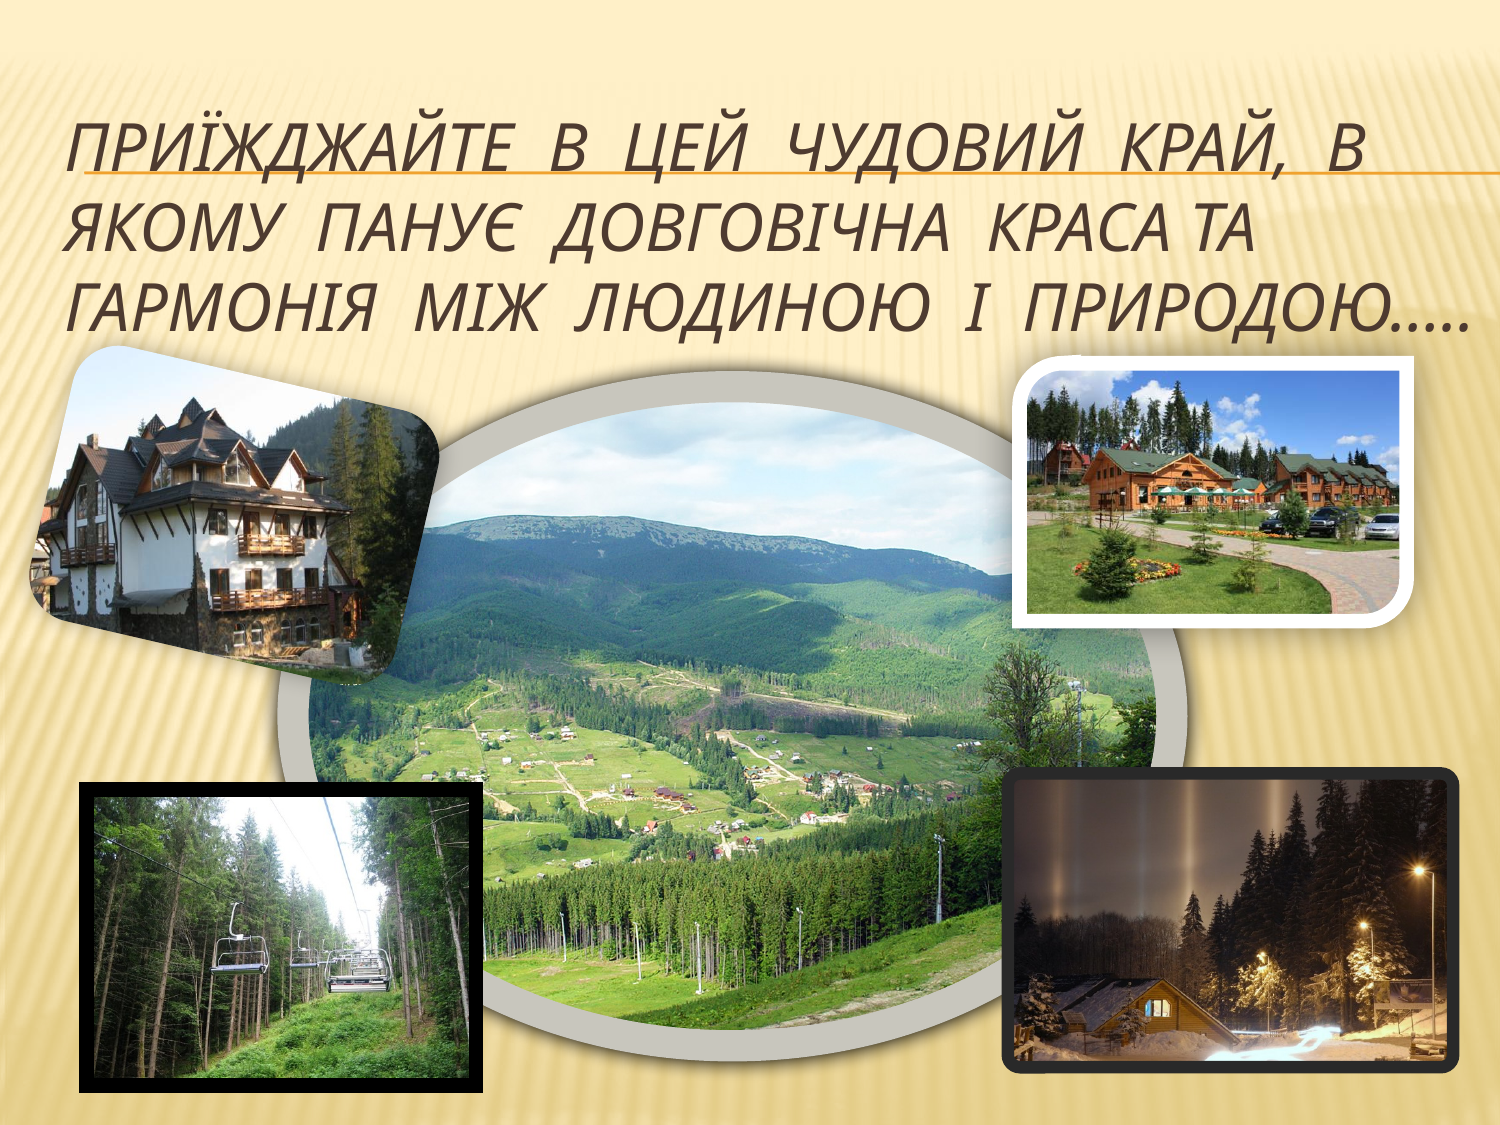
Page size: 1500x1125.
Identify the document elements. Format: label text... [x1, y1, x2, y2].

picture [29, 345, 1453, 1079]
title Приїжджайте в цей чудовий край, в якому панує довговічна краса та гармонія між людиною і природою….. [49, 75, 1500, 375]
